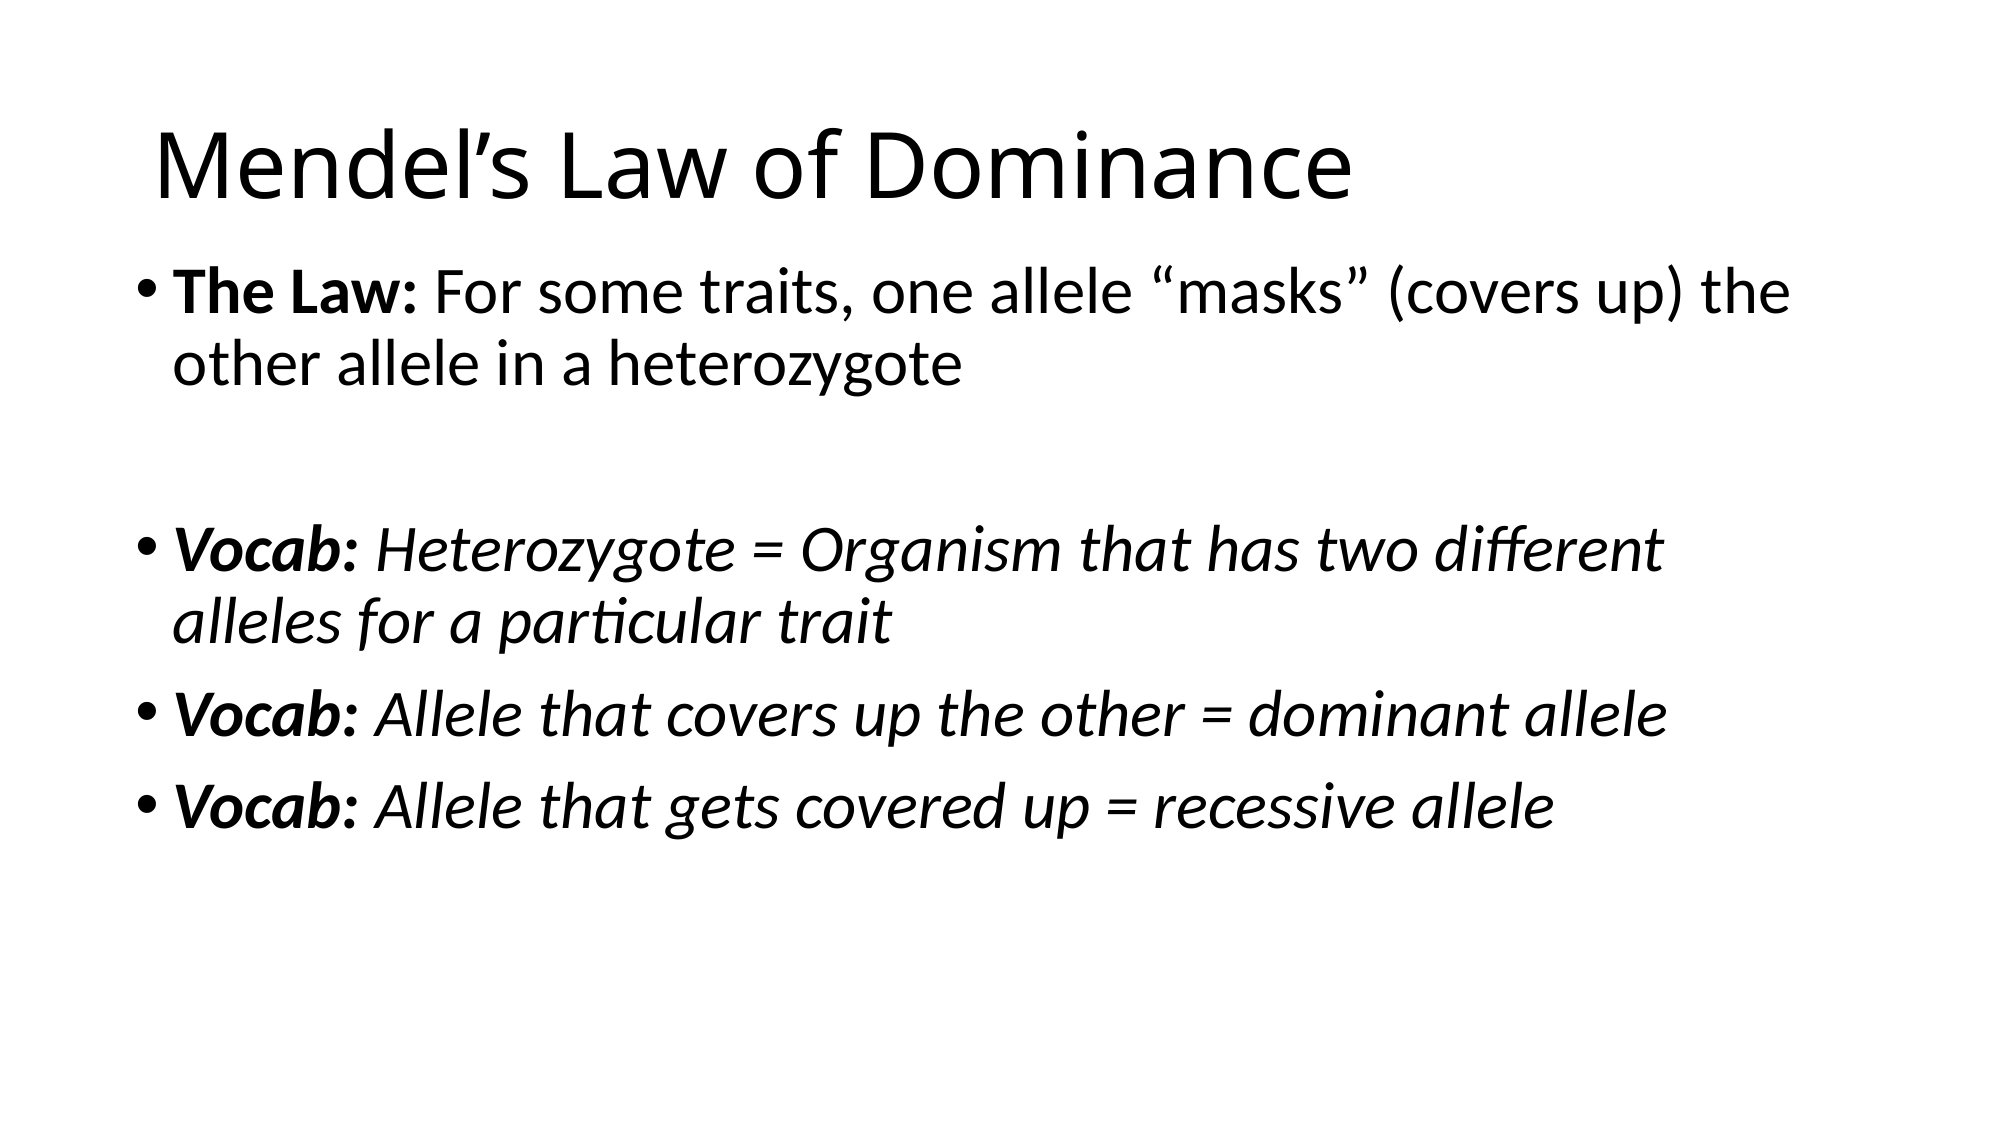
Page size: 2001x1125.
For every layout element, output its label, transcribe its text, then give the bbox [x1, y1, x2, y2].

list The Law: For some traits, one allele “masks” (covers up) the other allele in a heterozygote Vocab: Heterozygote = Organism that has two different alleles for a particular trait Vocab: Allele that covers up the other = dominant allele Vocab: Allele that gets covered up = recessive allele [120, 248, 1846, 962]
title Mendel’s Law of Dominance [137, 59, 1863, 278]
